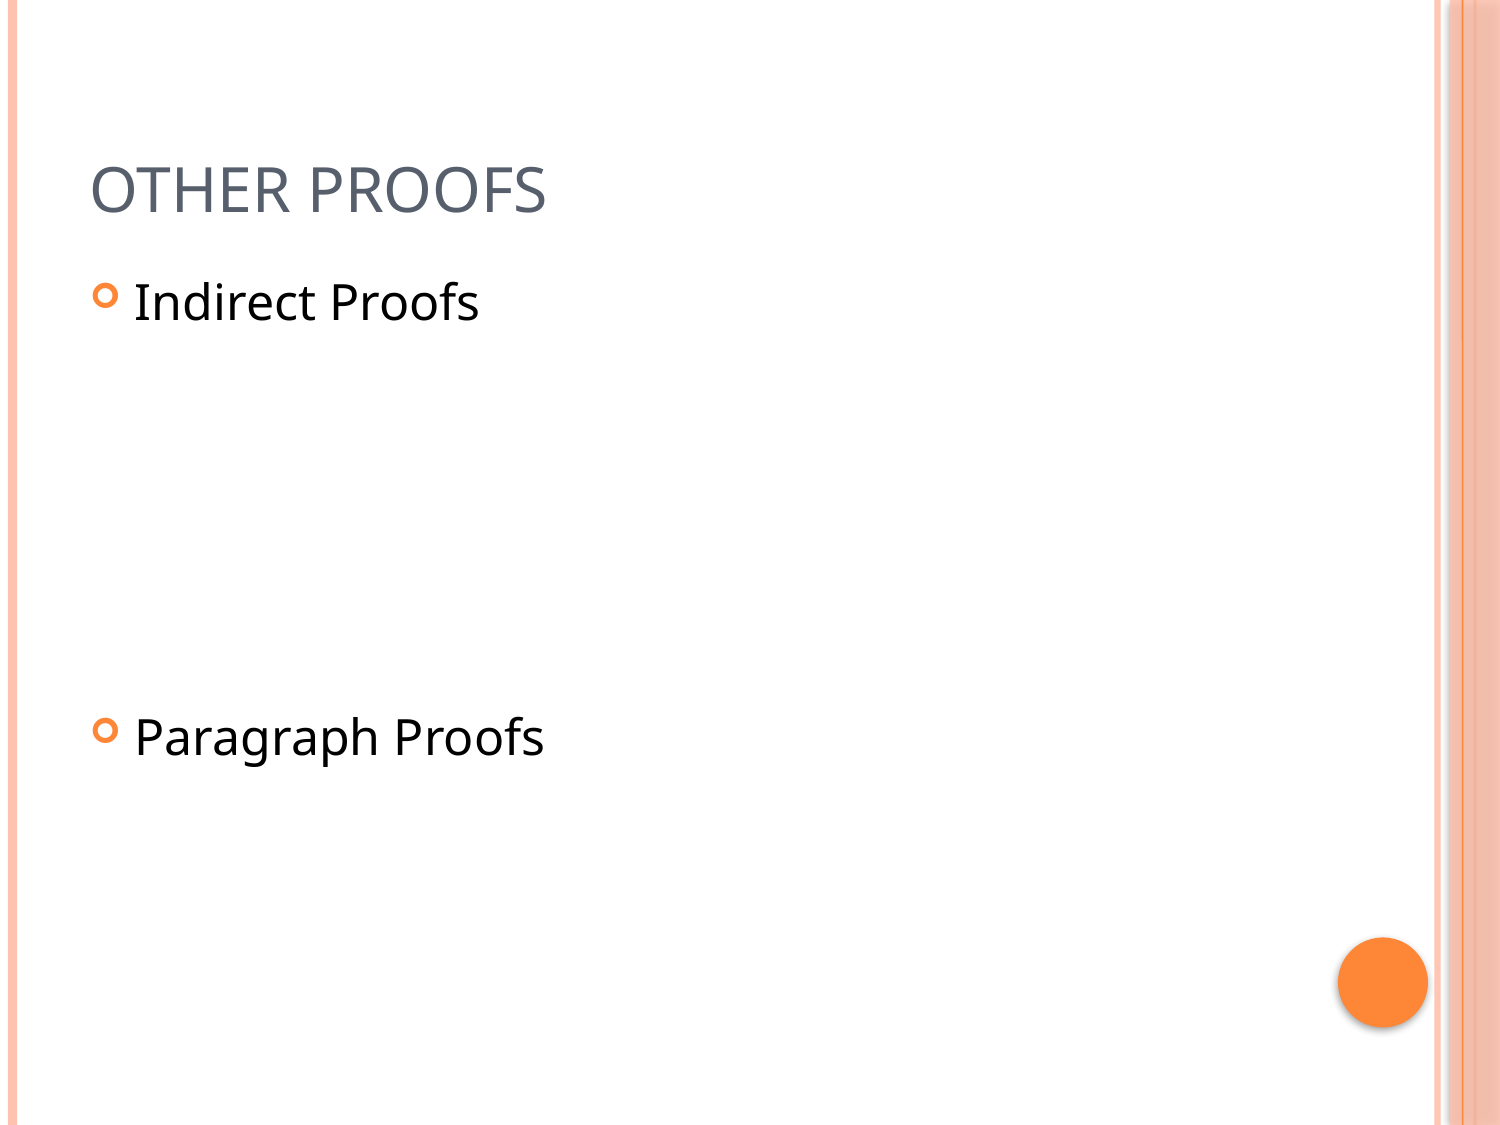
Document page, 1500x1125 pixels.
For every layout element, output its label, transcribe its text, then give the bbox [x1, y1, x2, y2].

title Other proofs [75, 45, 1300, 233]
list Indirect Proofs Paragraph Proofs [75, 262, 1300, 1062]
